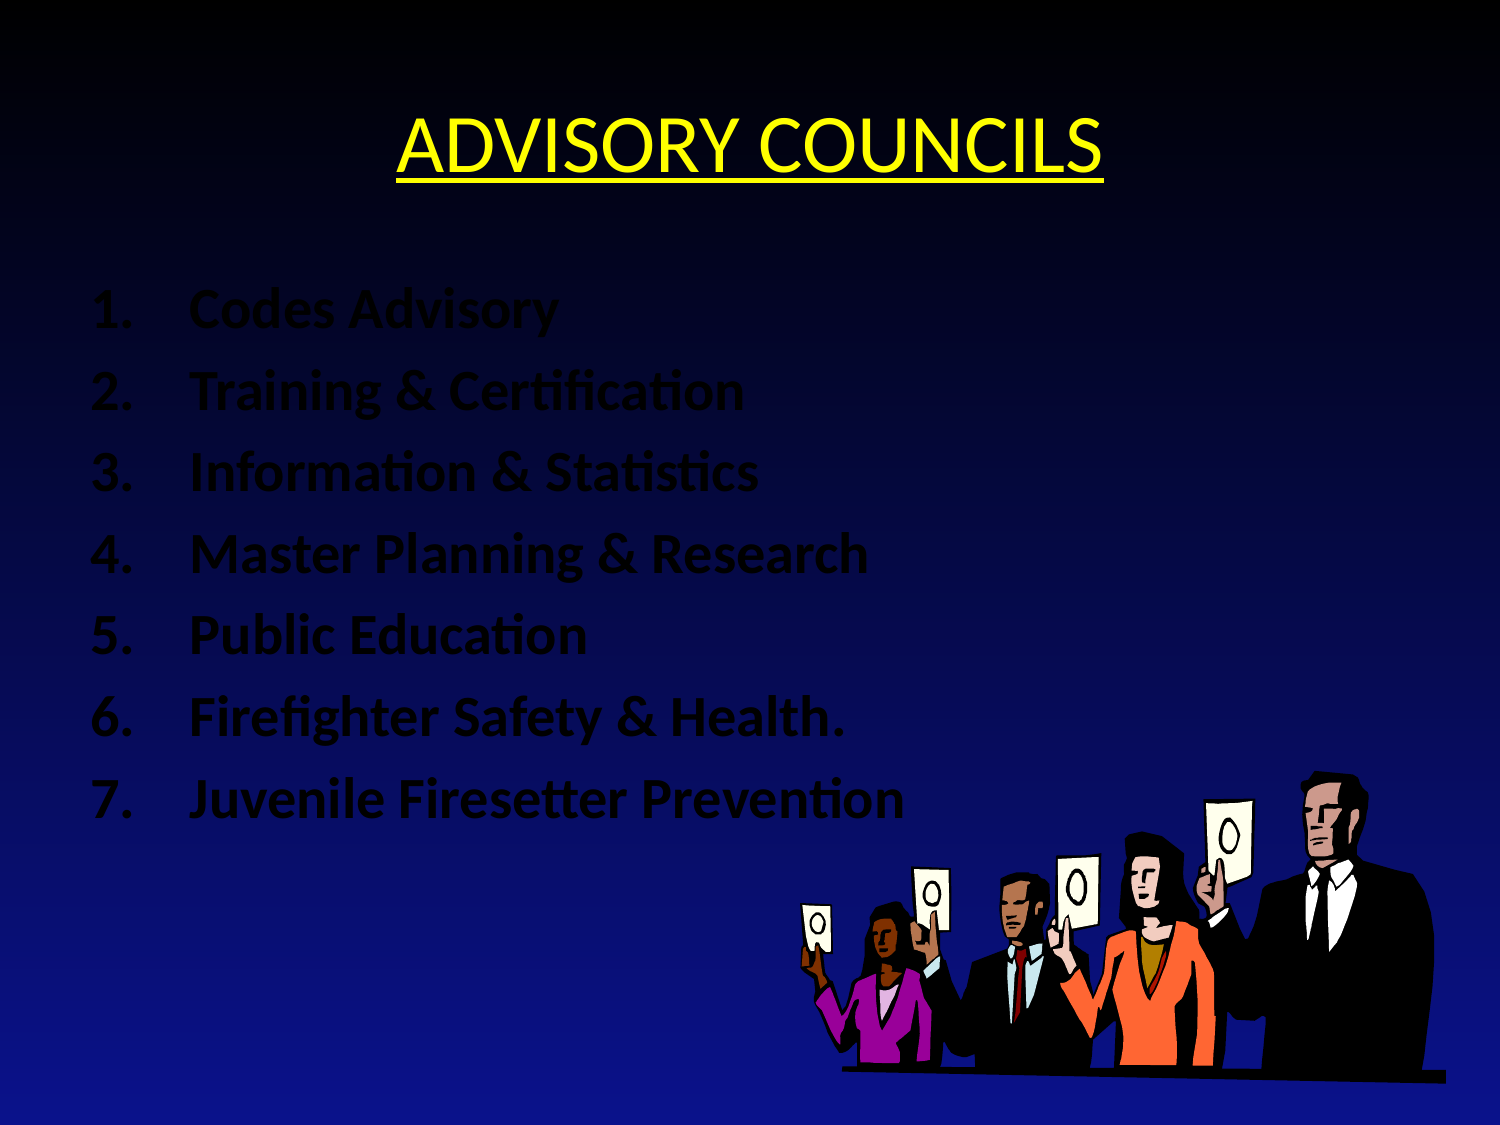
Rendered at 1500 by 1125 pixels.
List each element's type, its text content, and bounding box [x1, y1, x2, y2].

list Codes Advisory Training & Certification Information & Statistics Master Planning & Research Public Education Firefighter Safety & Health. Juvenile Firesetter Prevention [75, 262, 1425, 1005]
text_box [799, 770, 1451, 1084]
title ADVISORY COUNCILS [75, 45, 1425, 233]
